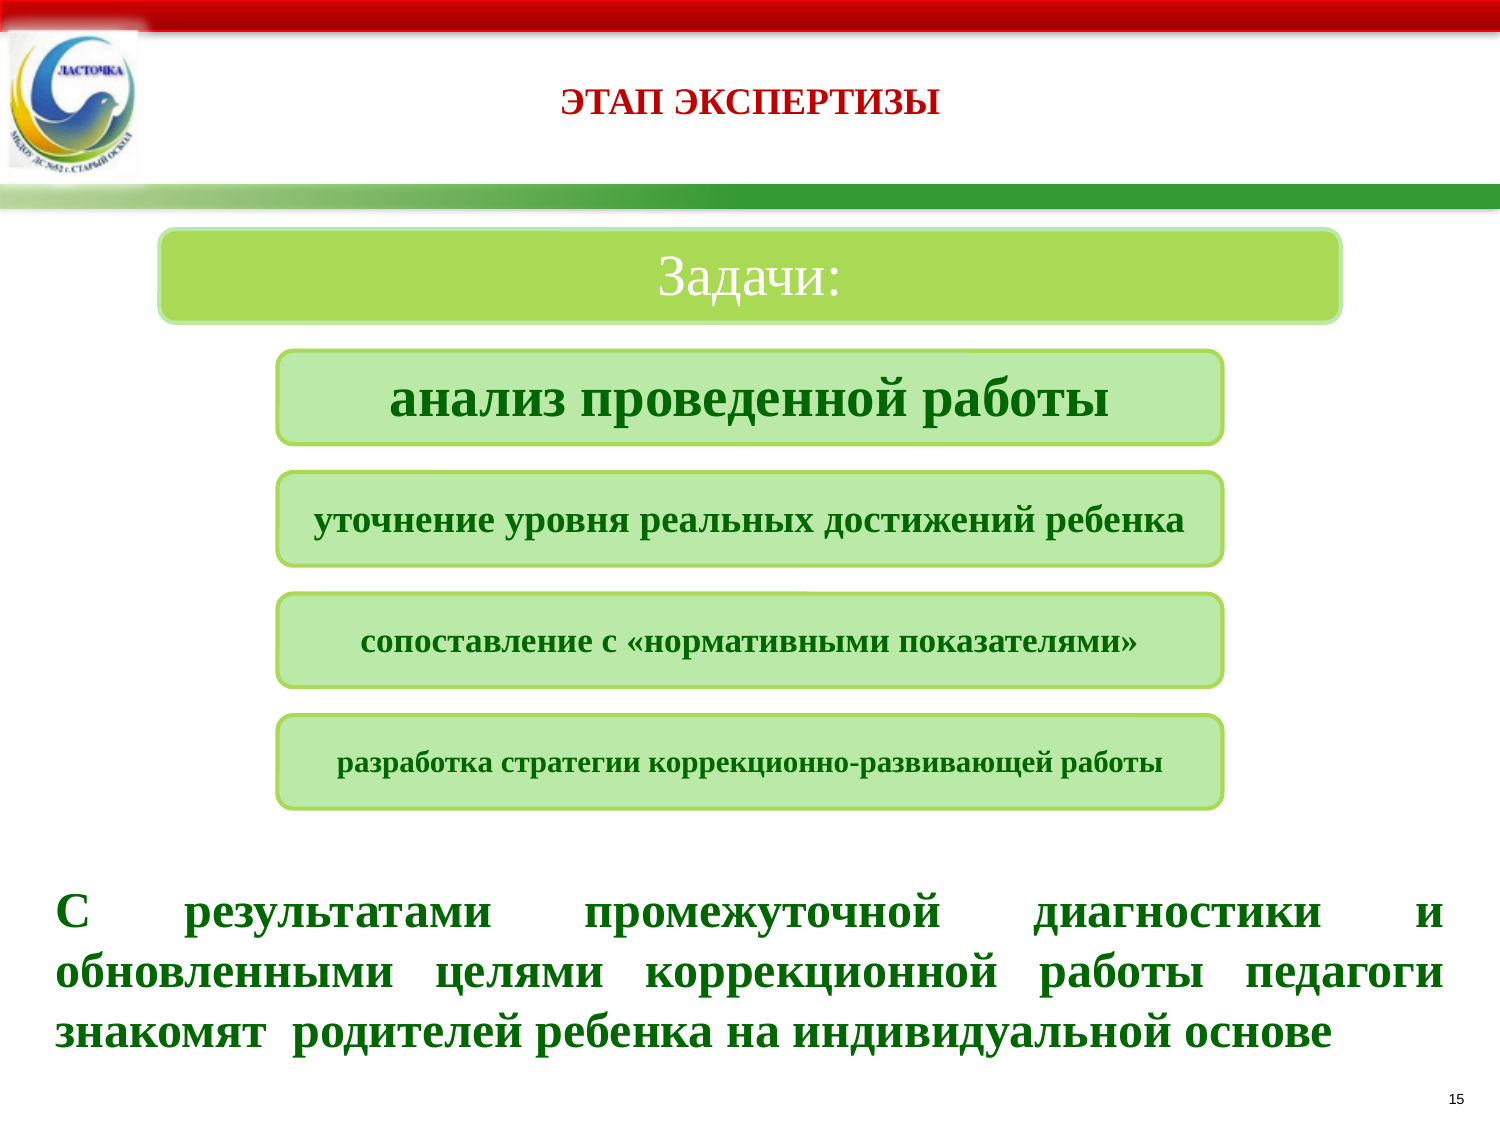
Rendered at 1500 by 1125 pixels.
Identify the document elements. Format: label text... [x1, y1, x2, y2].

picture [0, 4, 165, 205]
text_box С результатами промежуточной диагностики и обновленными целями коррекционной работы педагоги знакомят родителей ребенка на индивидуальной основе [40, 870, 1459, 1036]
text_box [11, 228, 1489, 809]
slide_number 15 [1433, 1082, 1483, 1118]
text_box ЭТАП ЭКСПЕРТИЗЫ [168, 10, 1336, 130]
